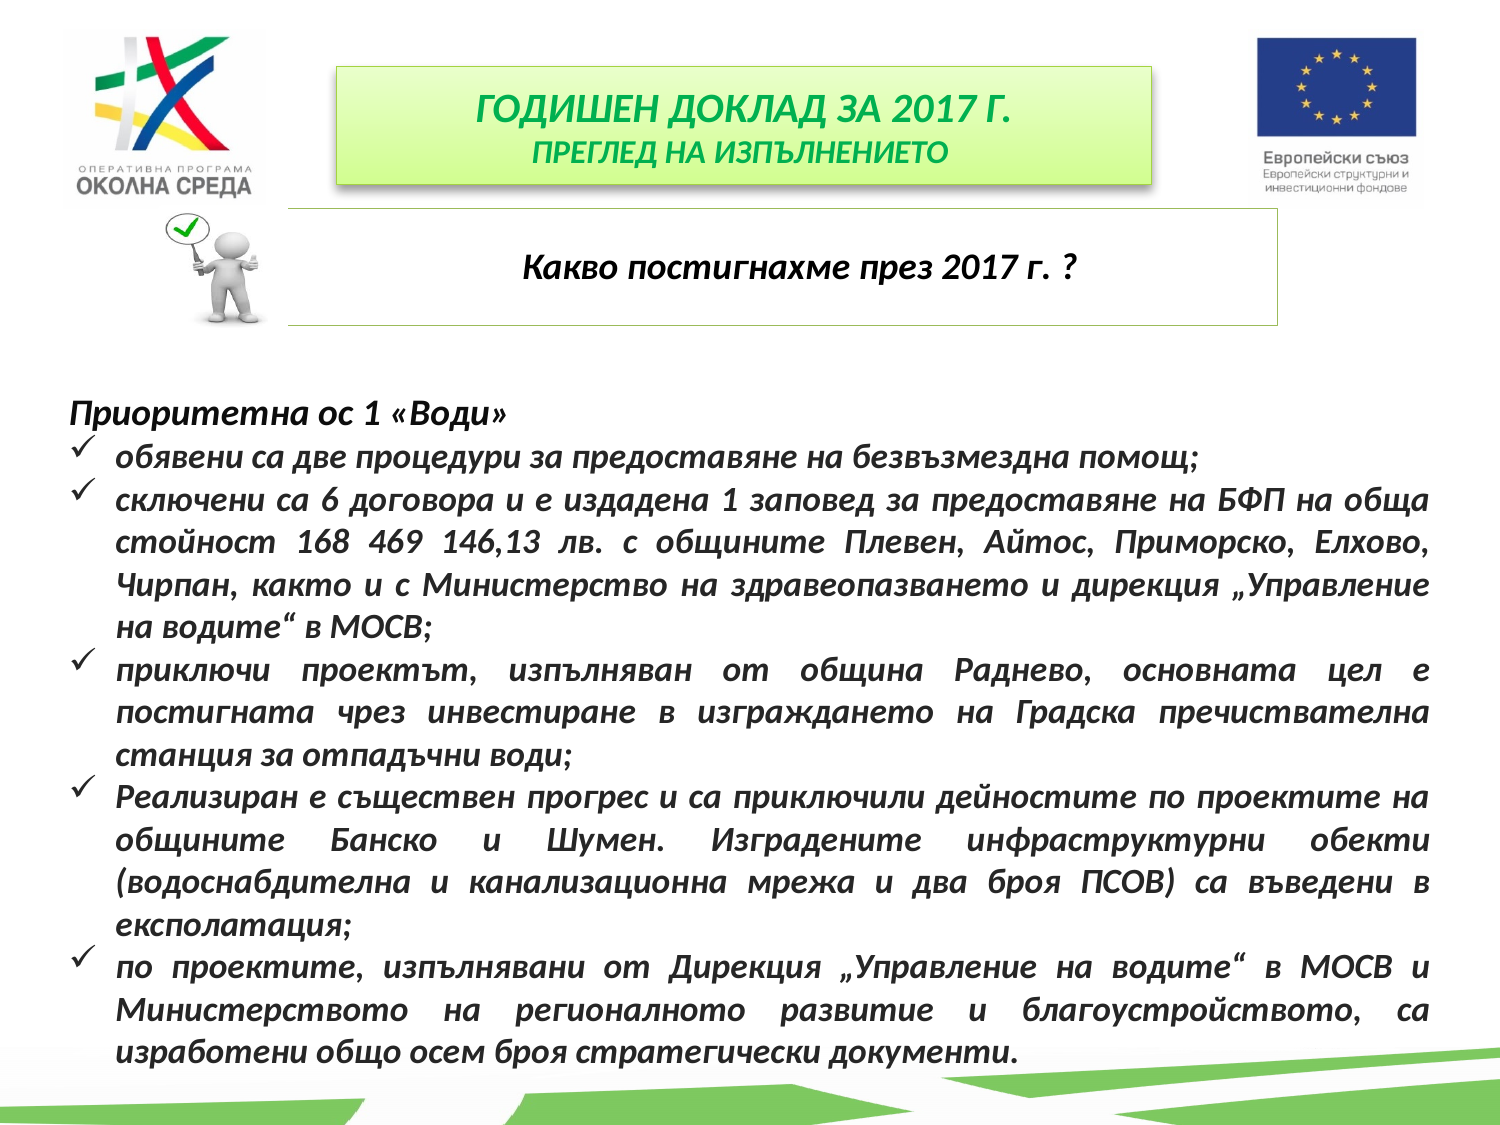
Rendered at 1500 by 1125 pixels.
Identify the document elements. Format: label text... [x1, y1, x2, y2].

text_box [53, 208, 1447, 380]
picture [62, 28, 266, 209]
text_box Приоритетна ос 1 «Води» обявени са две процедури за предоставяне на безвъзмездна помощ; сключени са 6 договора и е издадена 1 заповед за предоставяне на БФП на обща стойност 168 469 146,13 лв. с общините Плевен, Айтос, Приморско, Елхово, Чирпан, както и с Министерство на здравеопазването и дирекция „Управление на водите“ в МОСВ; приключи проектът, изпълняван от община Раднево, основната цел е постигната чрез инвестиране в изграждането на Градска пречиствателна станция за отпадъчни води; Реализиран е съществен прогрес и са приключили дейностите по проектите на общините Банско и Шумен. Изградените инфраструктурни обекти (водоснабдителна и канализационна мрежа и два броя ПСОВ) са въведени в експолатация; по проектите, изпълнявани от Дирекция „Управление на водите“ в МОСВ и Министерството на регионалното развитие и благоустройството, са изработени общо осем броя стратегически документи. [53, 380, 1447, 1045]
picture [1248, 28, 1424, 208]
title ГОДИШЕН ДОКЛАД ЗА 2017 Г. ПРЕГЛЕД НА ИЗПЪЛНЕНИЕТО [336, 66, 1152, 185]
picture [0, 1046, 1500, 1125]
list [100, 208, 1450, 345]
